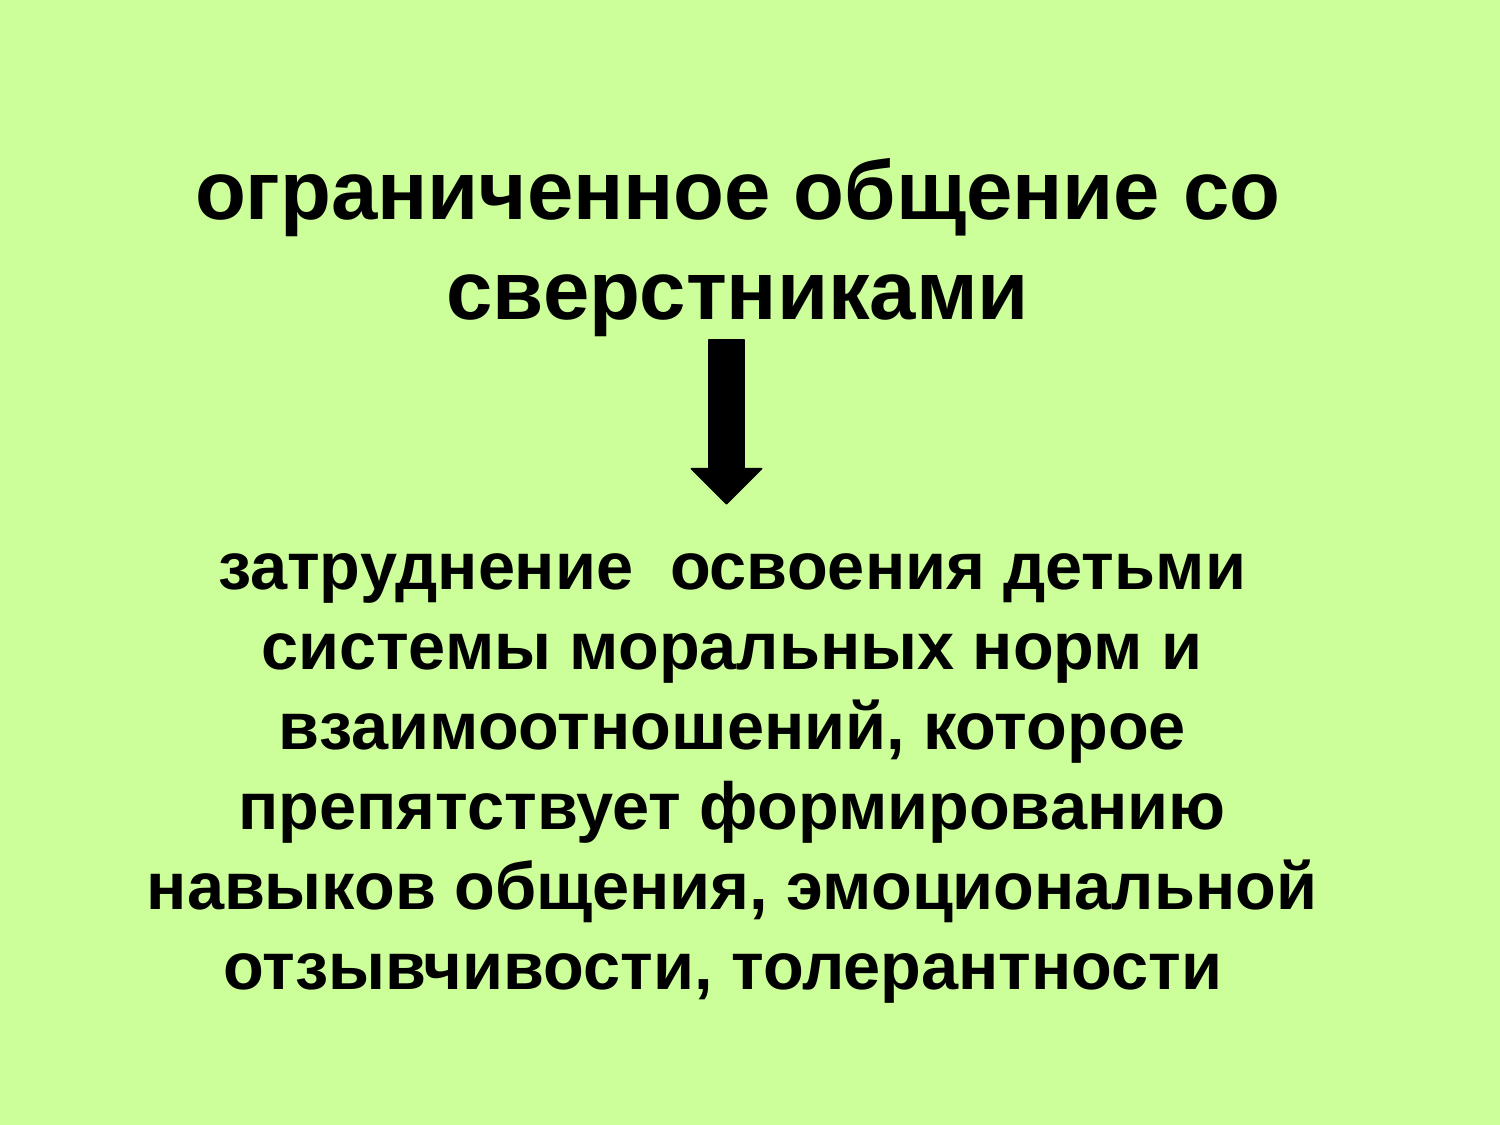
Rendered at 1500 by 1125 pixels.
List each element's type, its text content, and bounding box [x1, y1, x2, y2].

text_box затруднение освоения детьми системы моральных норм и взаимоотношений, которое препятствует формированию навыков общения, эмоциональной отзывчивости, толерантности [70, 515, 1395, 1011]
text_box ограниченное общение со сверстниками [93, 128, 1383, 344]
text_box [691, 339, 762, 504]
